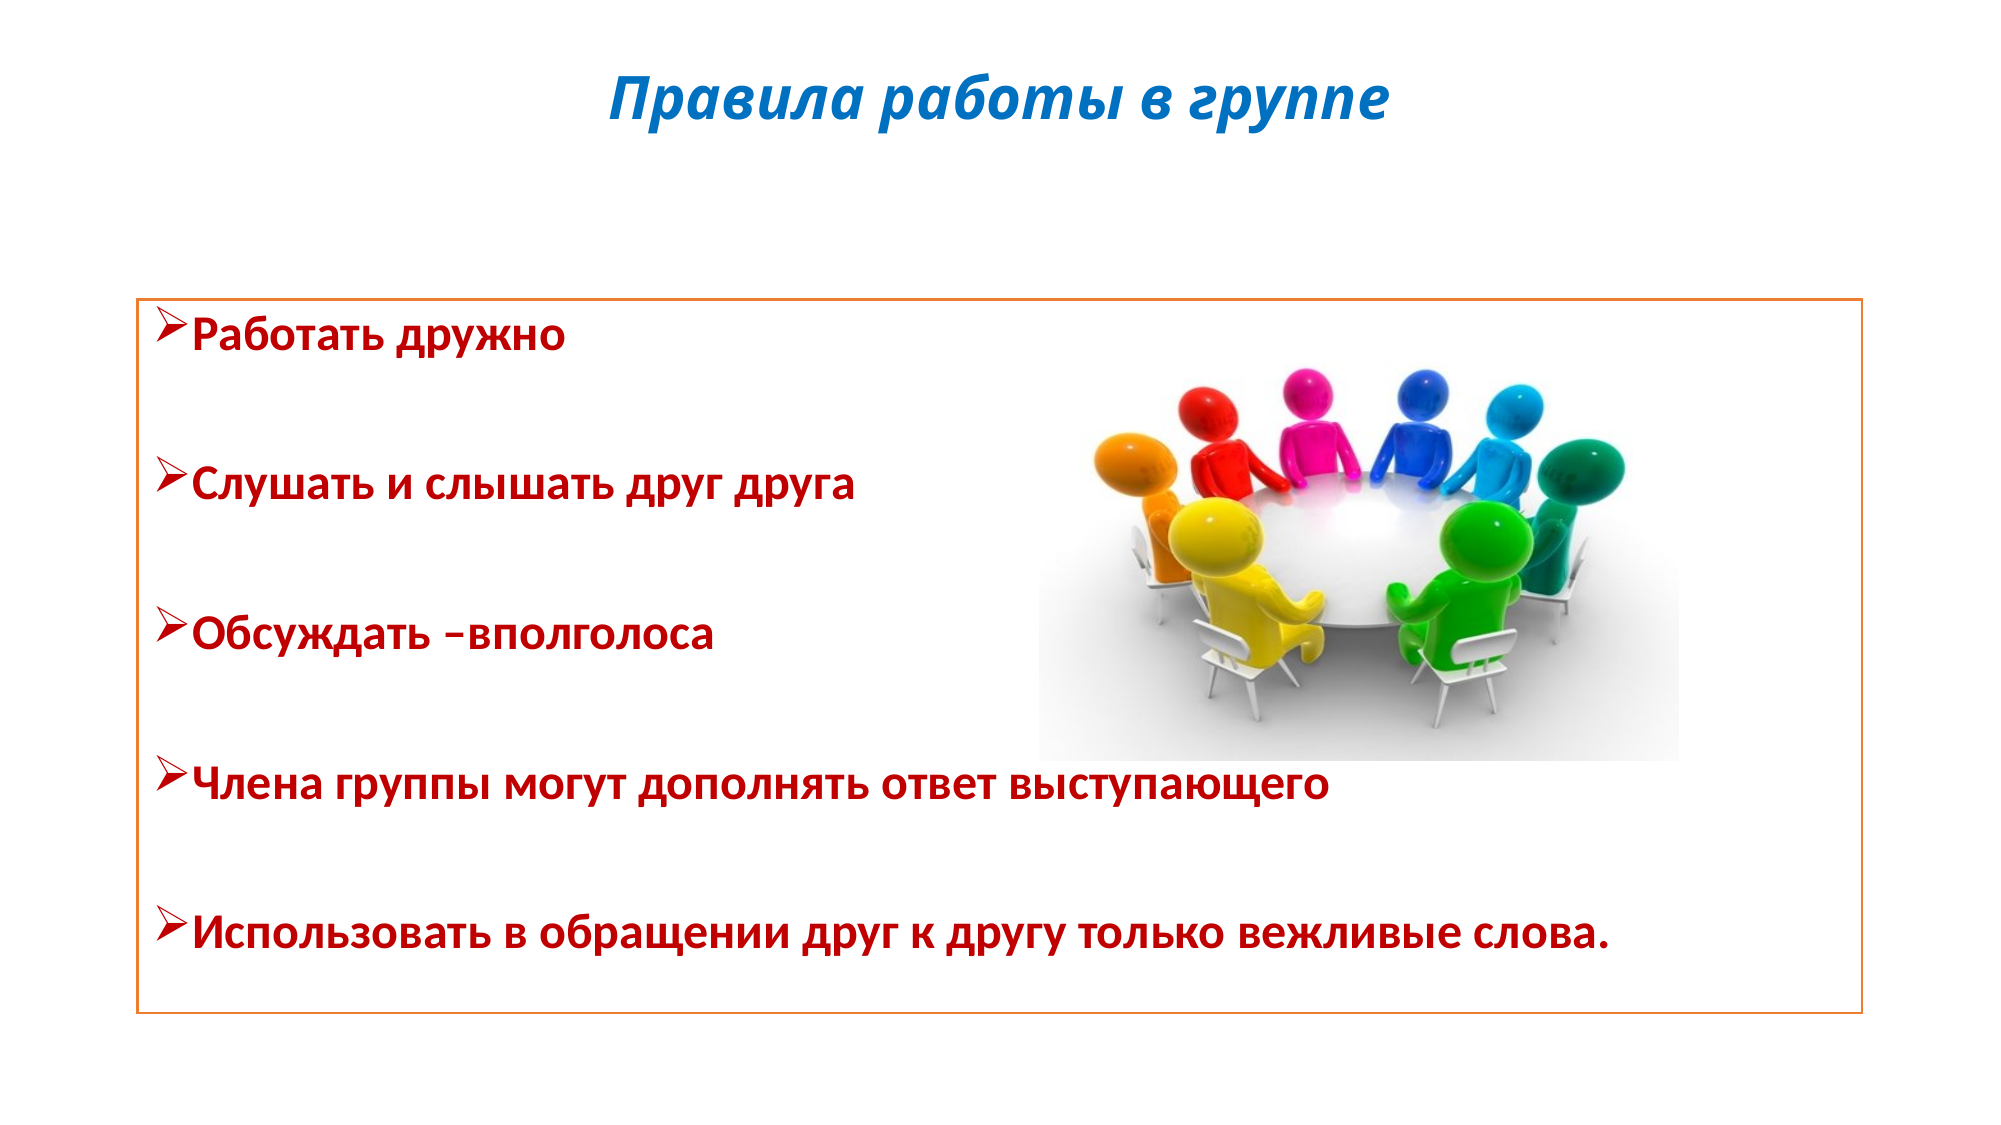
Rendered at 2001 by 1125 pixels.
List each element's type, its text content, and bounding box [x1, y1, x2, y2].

picture [1039, 328, 1679, 761]
list Работать дружно Слушать и слышать друг друга Обсуждать –вполголоса Члена группы могут дополнять ответ выступающего Использовать в обращении друг к другу только вежливые слова. [136, 298, 1863, 1014]
title Правила работы в группе [137, 59, 1863, 229]
